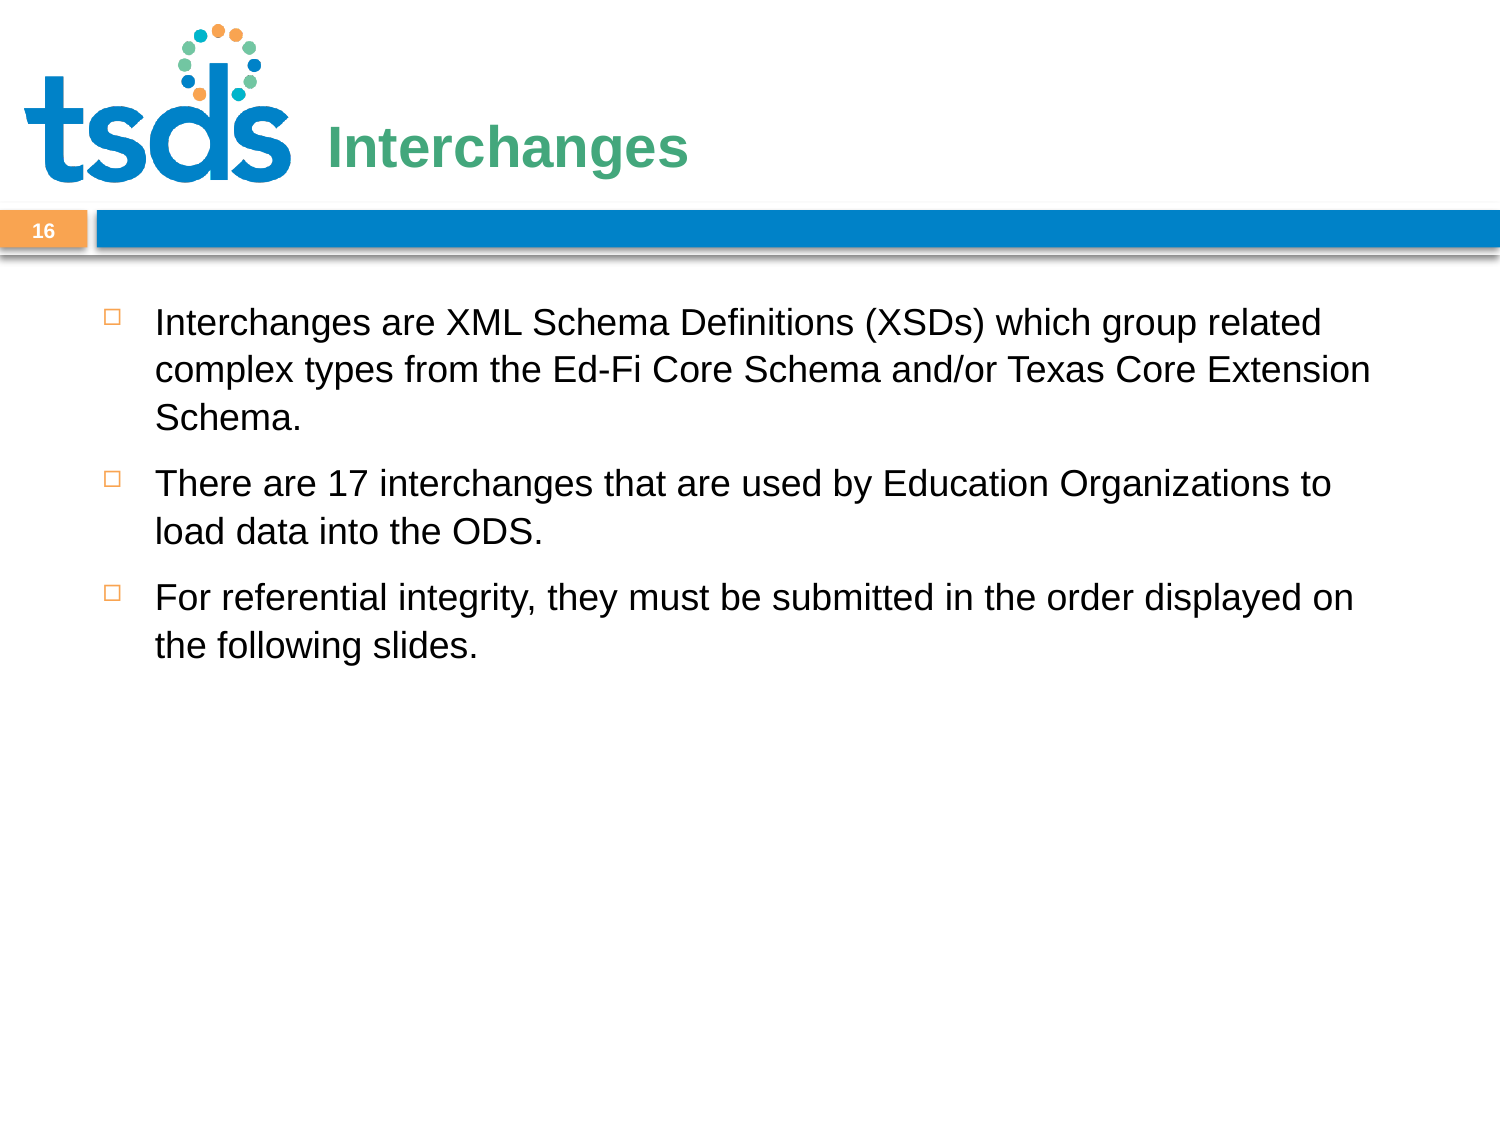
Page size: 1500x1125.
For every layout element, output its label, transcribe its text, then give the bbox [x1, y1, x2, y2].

slide_number 15 [0, 210, 88, 251]
list Interchanges are XML Schema Definitions (XSDs) which group related complex types from the Ed-Fi Core Schema and/or Texas Core Extension Schema. There are 17 interchanges that are used by Education Organizations to load data into the ODS. For referential integrity, they must be submitted in the order displayed on the following slides. [87, 287, 1425, 1025]
picture [24, 24, 291, 191]
title Interchanges [312, 75, 1438, 213]
